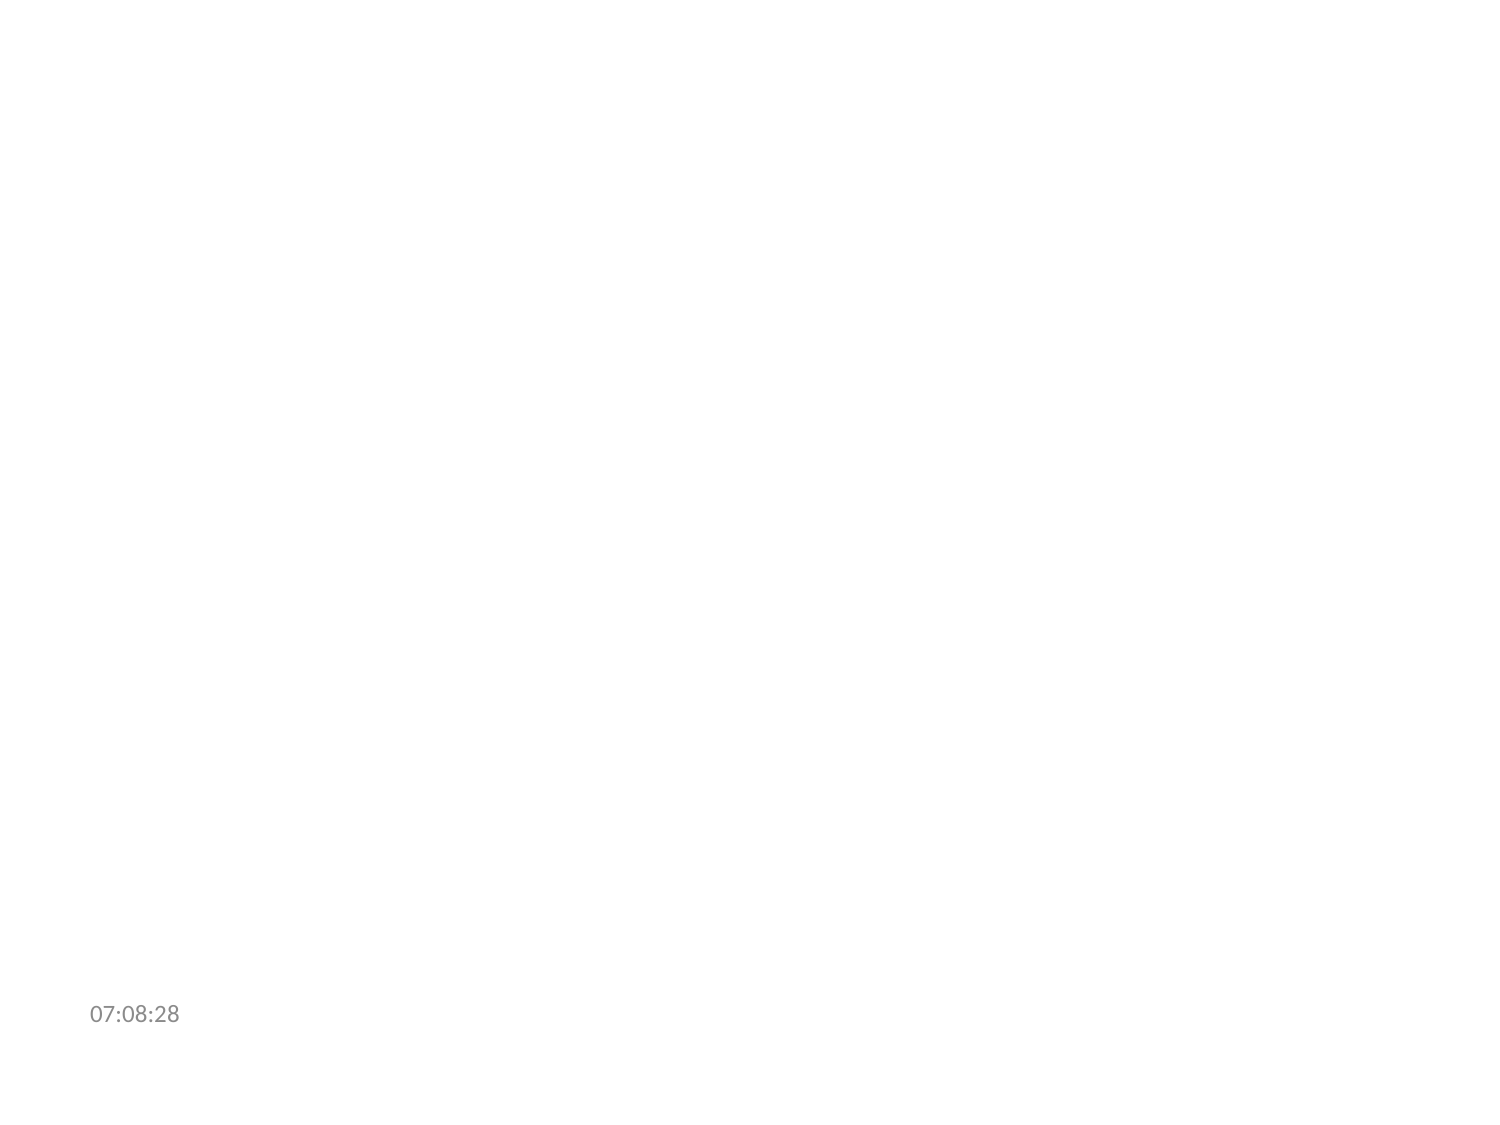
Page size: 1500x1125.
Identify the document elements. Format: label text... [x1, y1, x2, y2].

text_box 15:35:09 [75, 982, 425, 1043]
